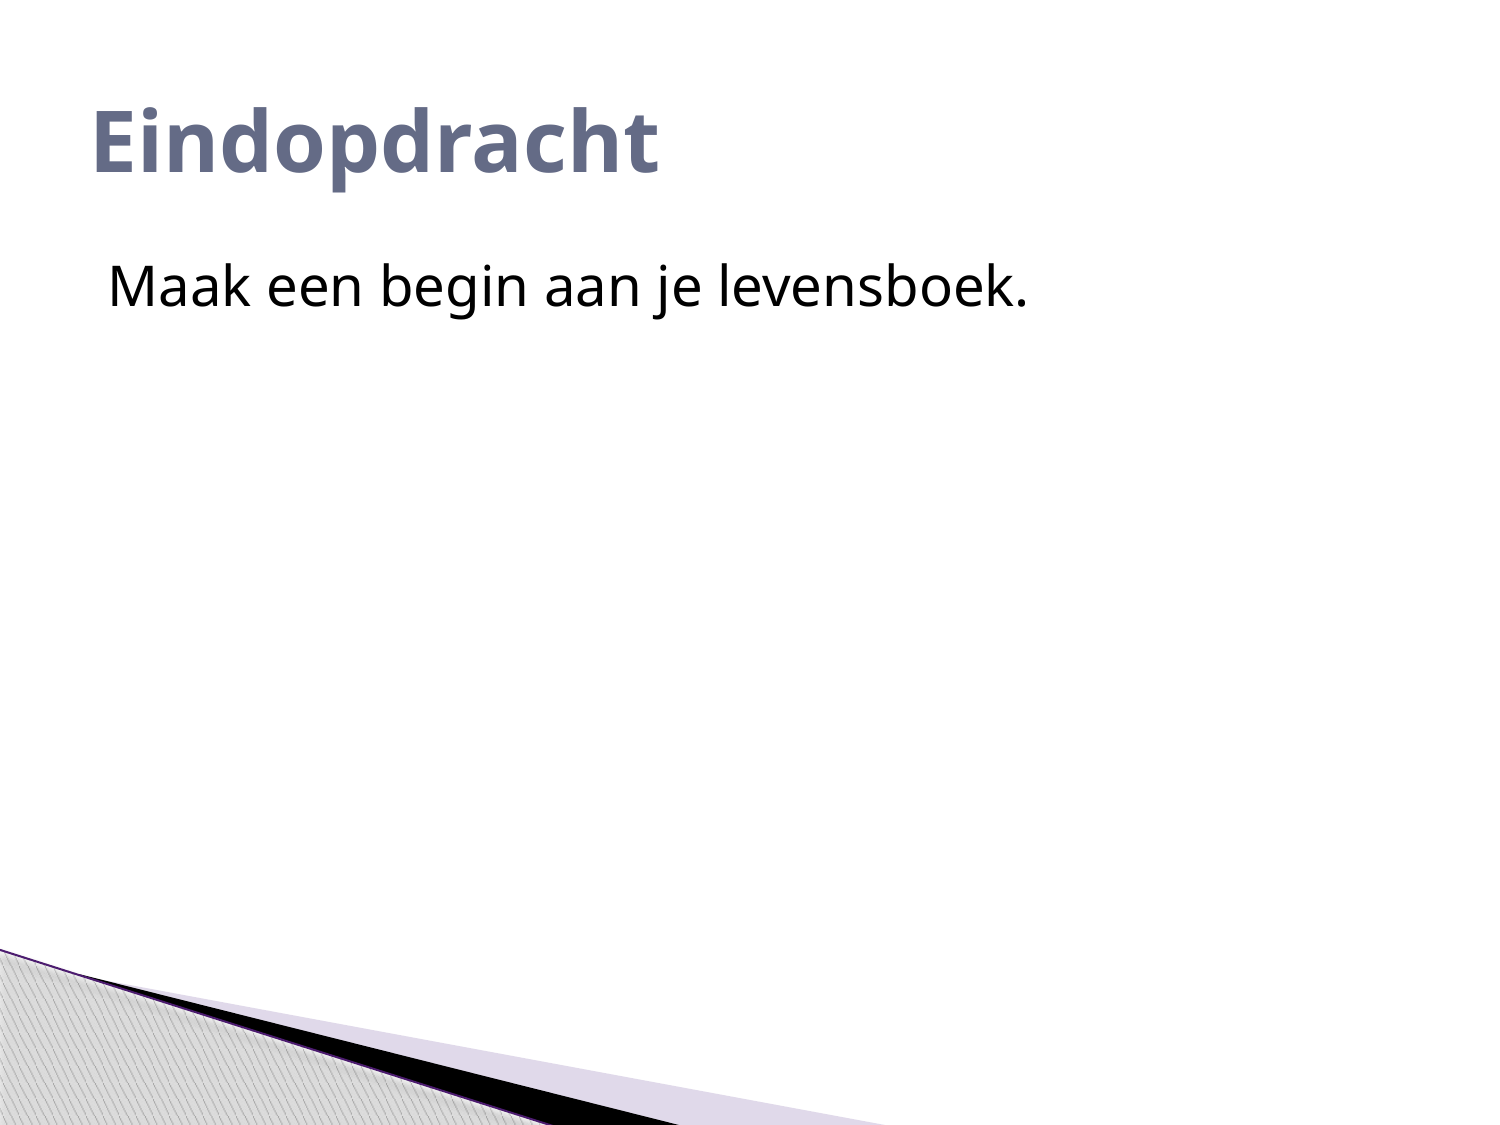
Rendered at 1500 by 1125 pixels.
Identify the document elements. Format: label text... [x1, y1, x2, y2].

title Eindopdracht [75, 45, 1425, 233]
list Maak een begin aan je levensboek. [75, 243, 1425, 986]
